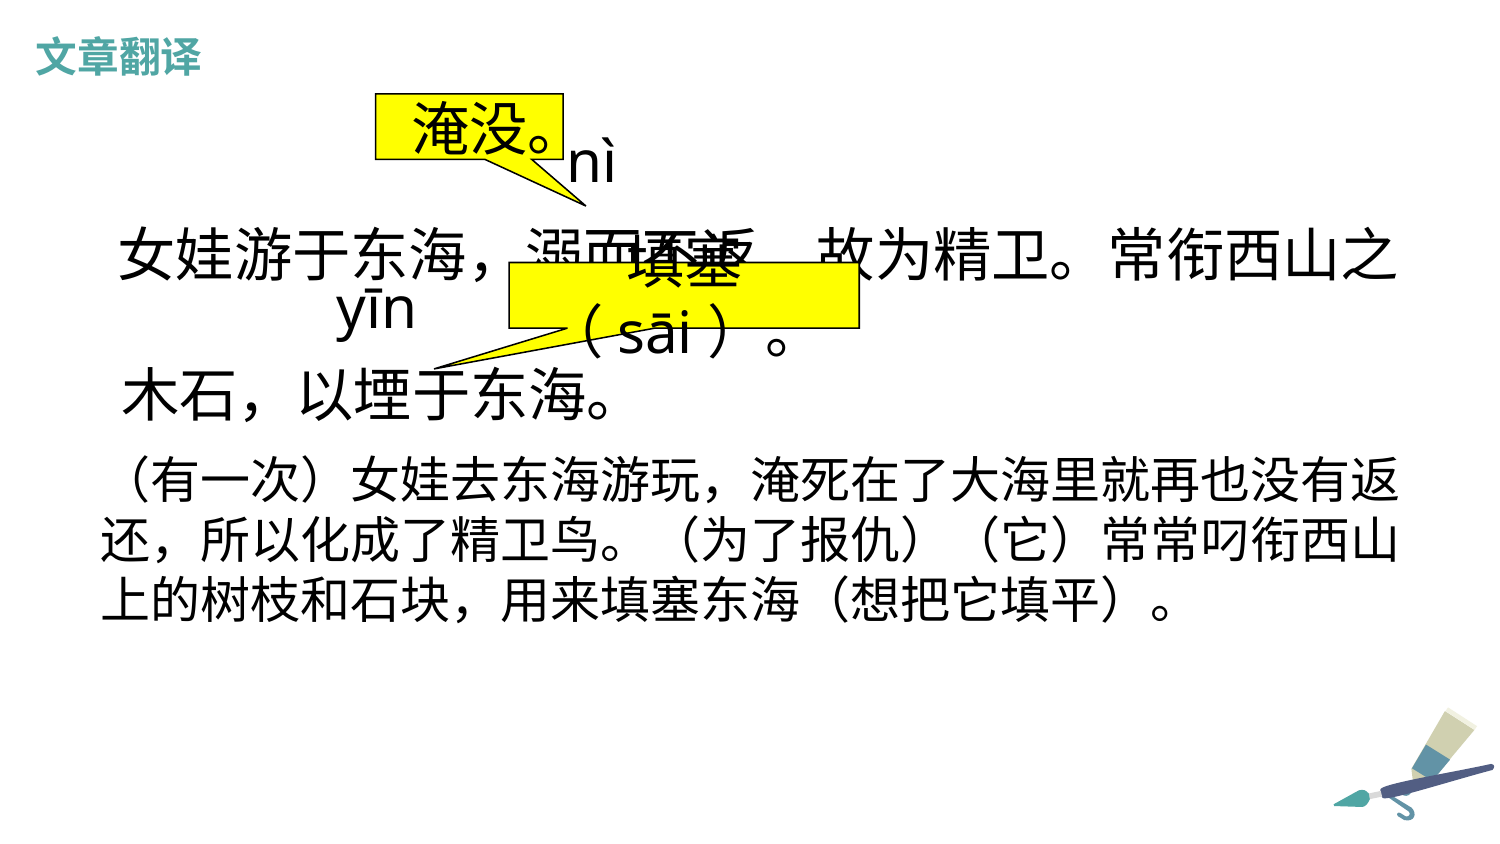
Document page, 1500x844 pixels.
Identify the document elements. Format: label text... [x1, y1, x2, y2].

text_box 文章翻译 [24, 25, 261, 87]
text_box 淹没。 [375, 93, 586, 207]
text_box yīn [321, 262, 510, 348]
text_box 填塞（sāi）。 [433, 262, 860, 369]
text_box （有一次）女娃去东海游玩，淹死在了大海里就再也没有返还，所以化成了精卫鸟。（为了报仇）（它）常常叼衔西山上的树枝和石块，用来填塞东海（想把它填平）。 [85, 441, 1454, 636]
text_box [1358, 708, 1481, 844]
text_box nì [551, 116, 633, 202]
text_box 女娃游于东海，溺而不返，故为精卫。常衔西山之木石，以堙于东海。 [49, 140, 1451, 657]
